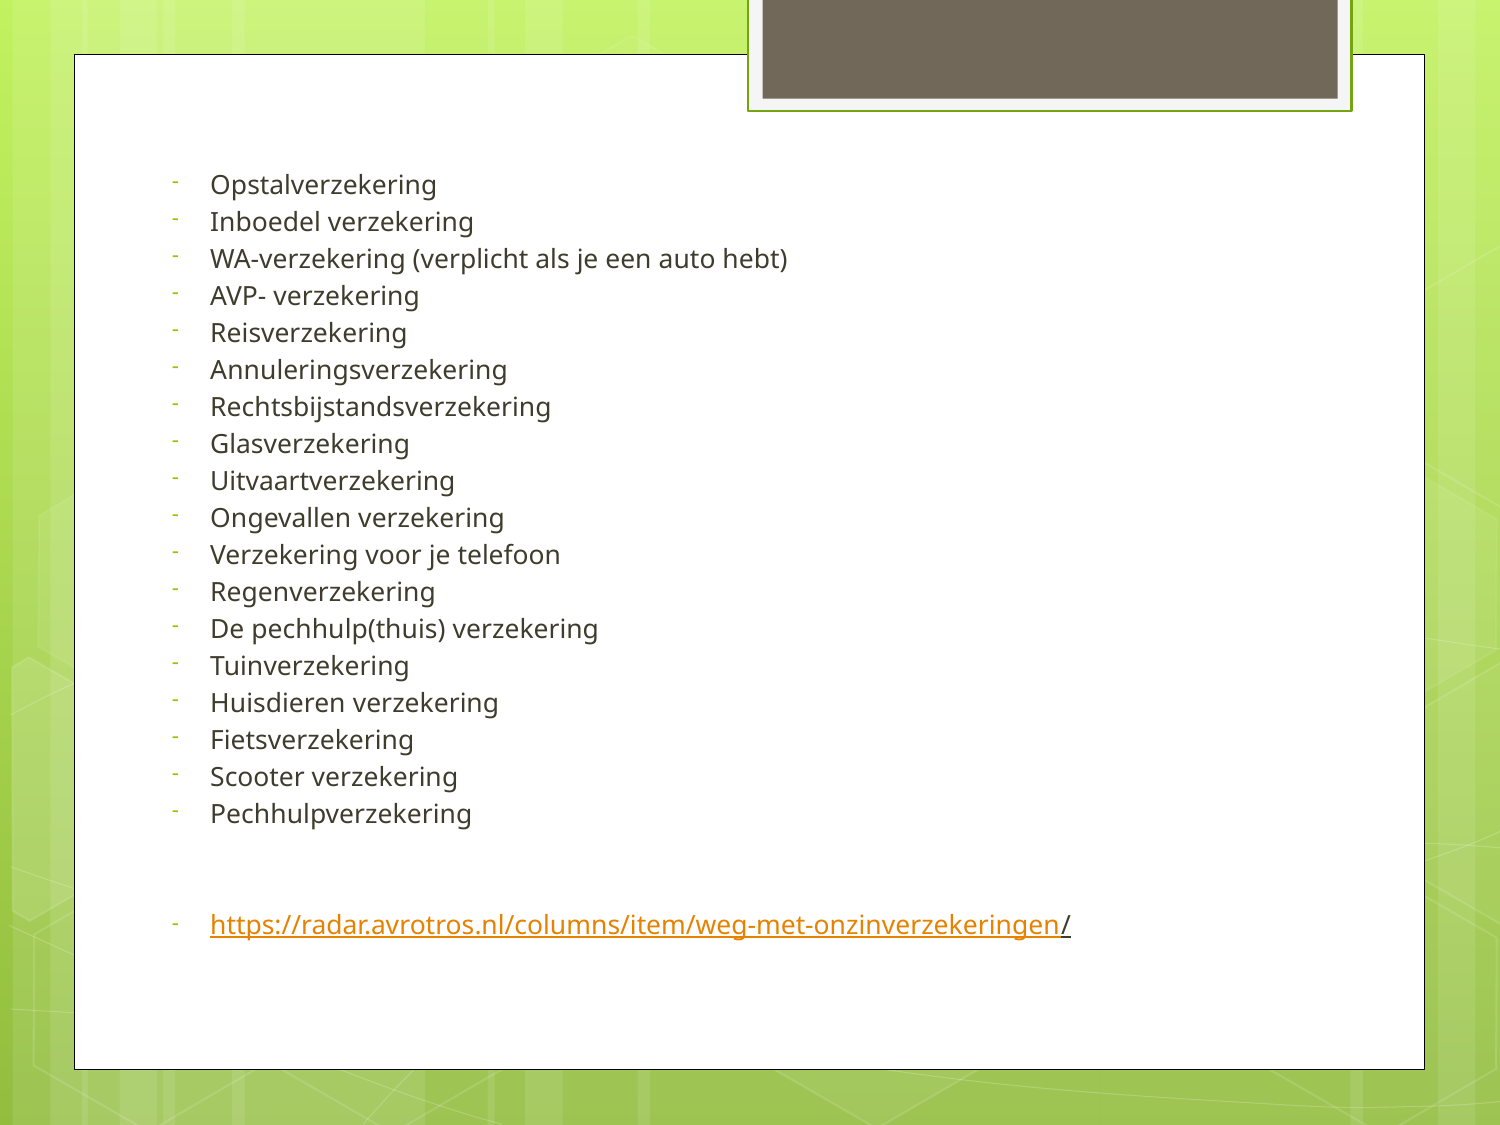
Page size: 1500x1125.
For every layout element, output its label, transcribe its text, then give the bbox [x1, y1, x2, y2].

list Opstalverzekering Inboedel verzekering WA-verzekering (verplicht als je een auto hebt) AVP- verzekering Reisverzekering Annuleringsverzekering Rechtsbijstandsverzekering Glasverzekering Uitvaartverzekering Ongevallen verzekering Verzekering voor je telefoon Regenverzekering De pechhulp(thuis) verzekering Tuinverzekering Huisdieren verzekering Fietsverzekering Scooter verzekering Pechhulpverzekering https://radar.avrotros.nl/columns/item/weg-met-onzinverzekeringen/ [147, 160, 1283, 957]
